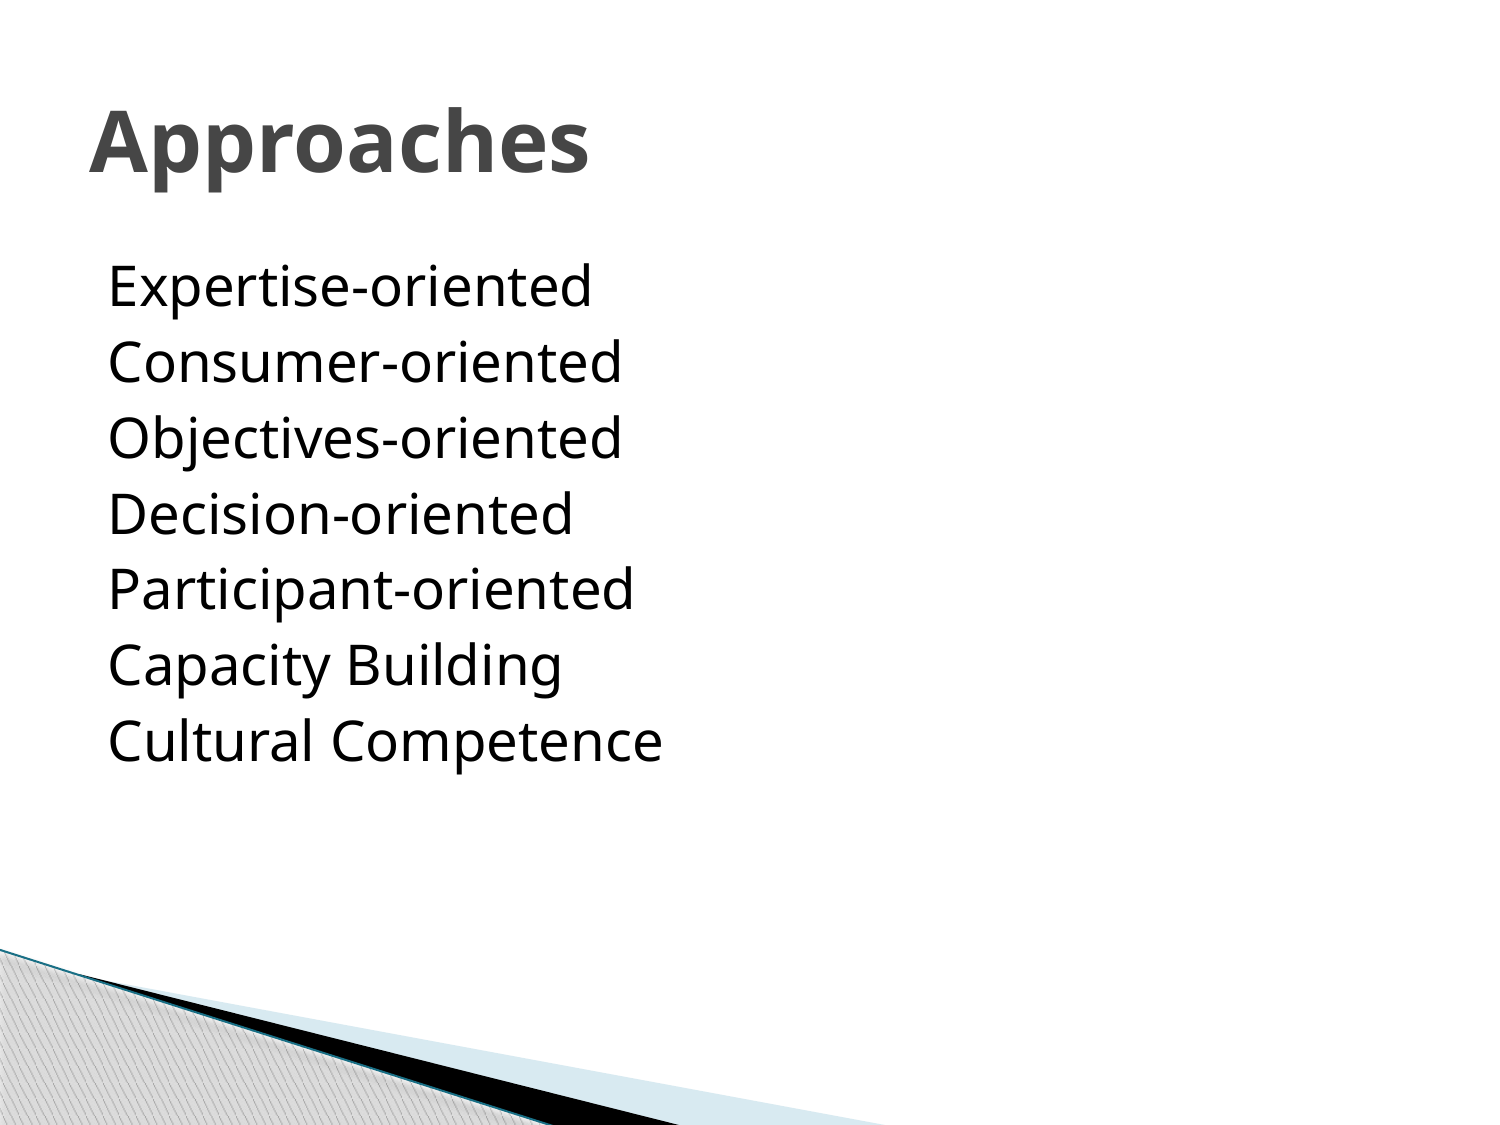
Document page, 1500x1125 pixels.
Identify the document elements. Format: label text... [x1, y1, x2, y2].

list Expertise-oriented Consumer-oriented Objectives-oriented Decision-oriented Participant-oriented Capacity Building Cultural Competence [75, 243, 1425, 986]
title Approaches [75, 45, 1425, 233]
